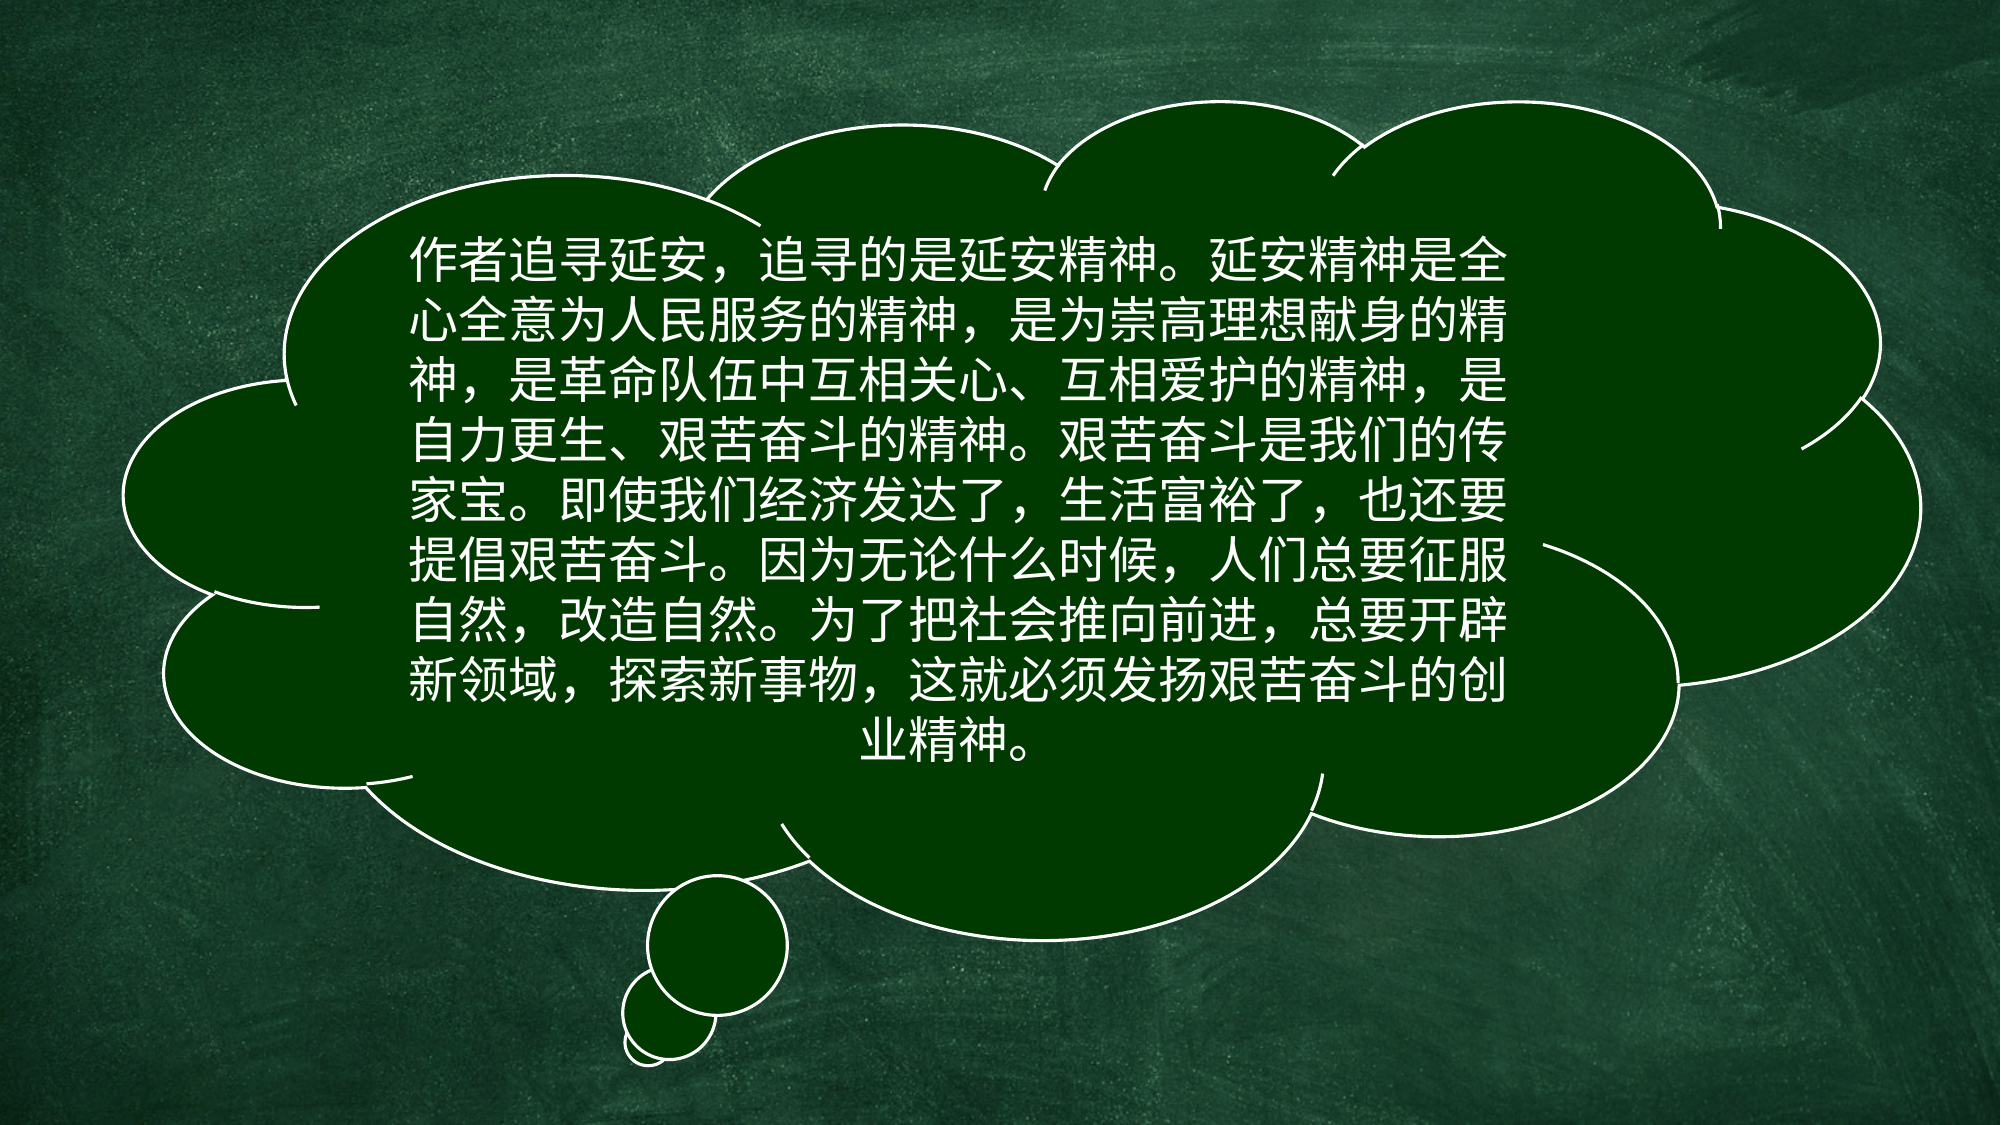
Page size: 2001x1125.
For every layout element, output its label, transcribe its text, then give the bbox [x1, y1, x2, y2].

text_box 作者追寻延安，追寻的是延安精神。延安精神是全心全意为人民服务的精神，是为崇高理想献身的精神，是革命队伍中互相关心、互相爱护的精神，是自力更生、艰苦奋斗的精神。艰苦奋斗是我们的传家宝。即使我们经济发达了，生活富裕了，也还要提倡艰苦奋斗。因为无论什么时候，人们总要征服自然，改造自然。为了把社会推向前进，总要开辟新领域，探索新事物，这就必须发扬艰苦奋斗的创业精神。 [121, 100, 1923, 1068]
picture [0, 0, 2000, 1125]
